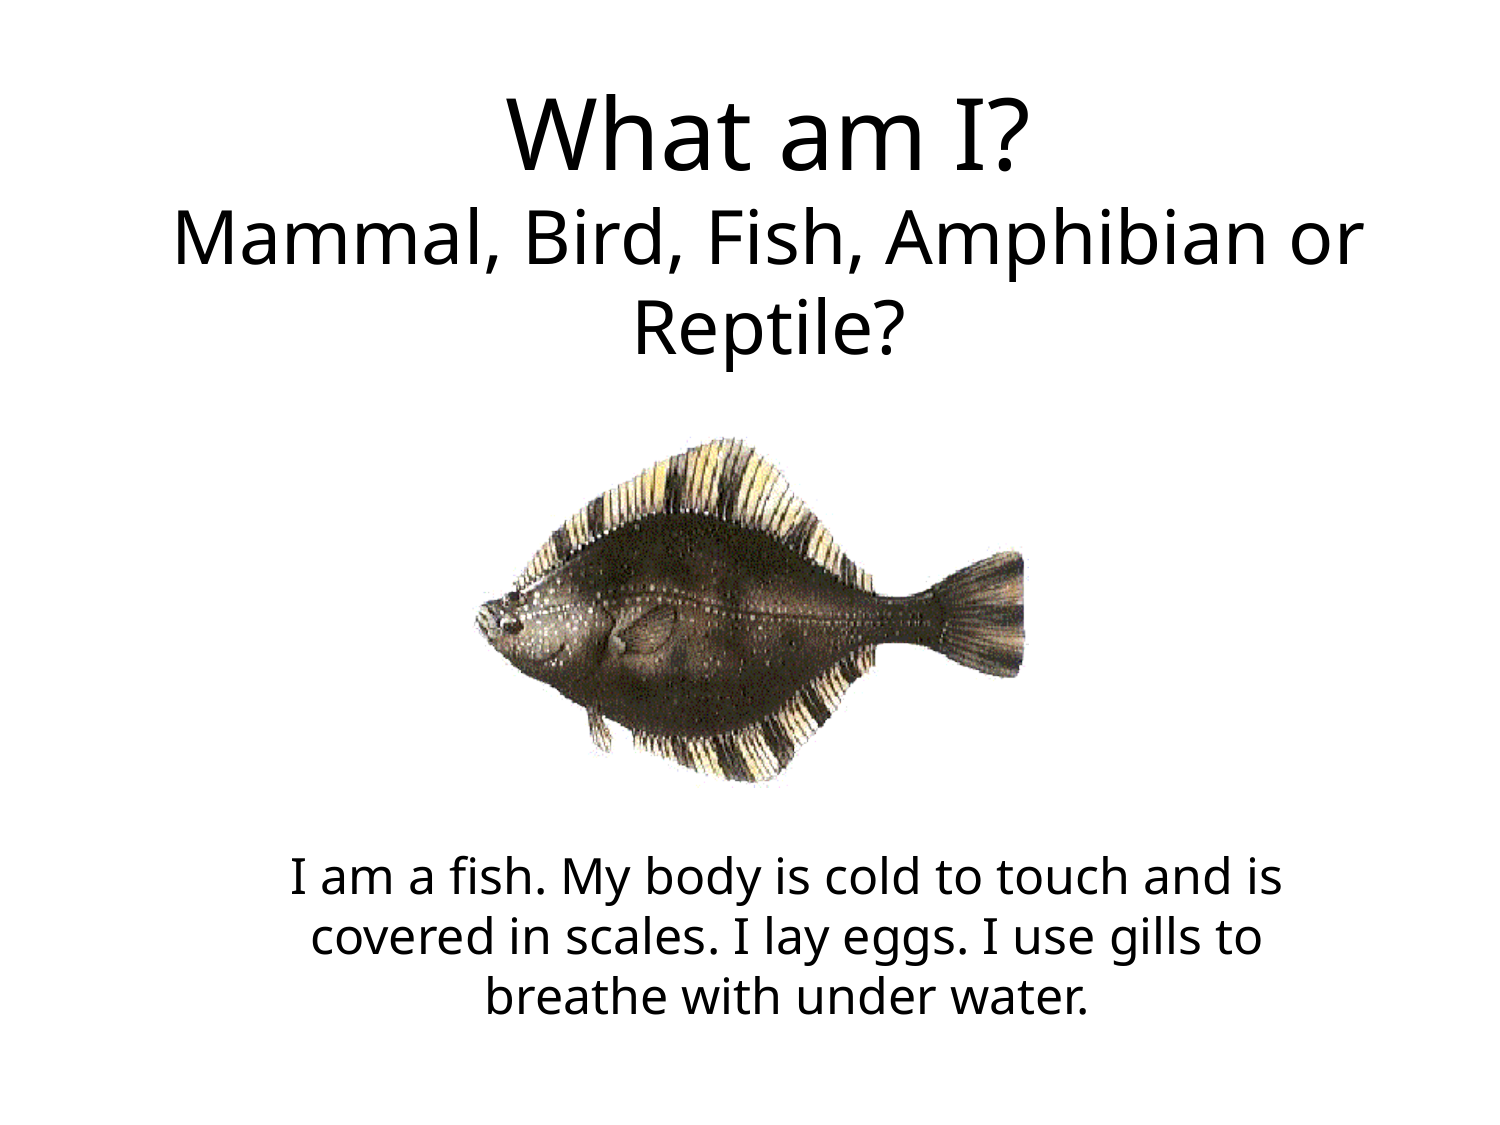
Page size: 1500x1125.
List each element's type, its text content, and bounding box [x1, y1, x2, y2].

picture [470, 429, 1030, 788]
text_box I am a fish. My body is cold to touch and is covered in scales. I lay eggs. I use gills to breathe with under water. [212, 837, 1363, 1033]
text_box What am I? Mammal, Bird, Fish, Amphibian or Reptile? [124, 137, 1413, 413]
